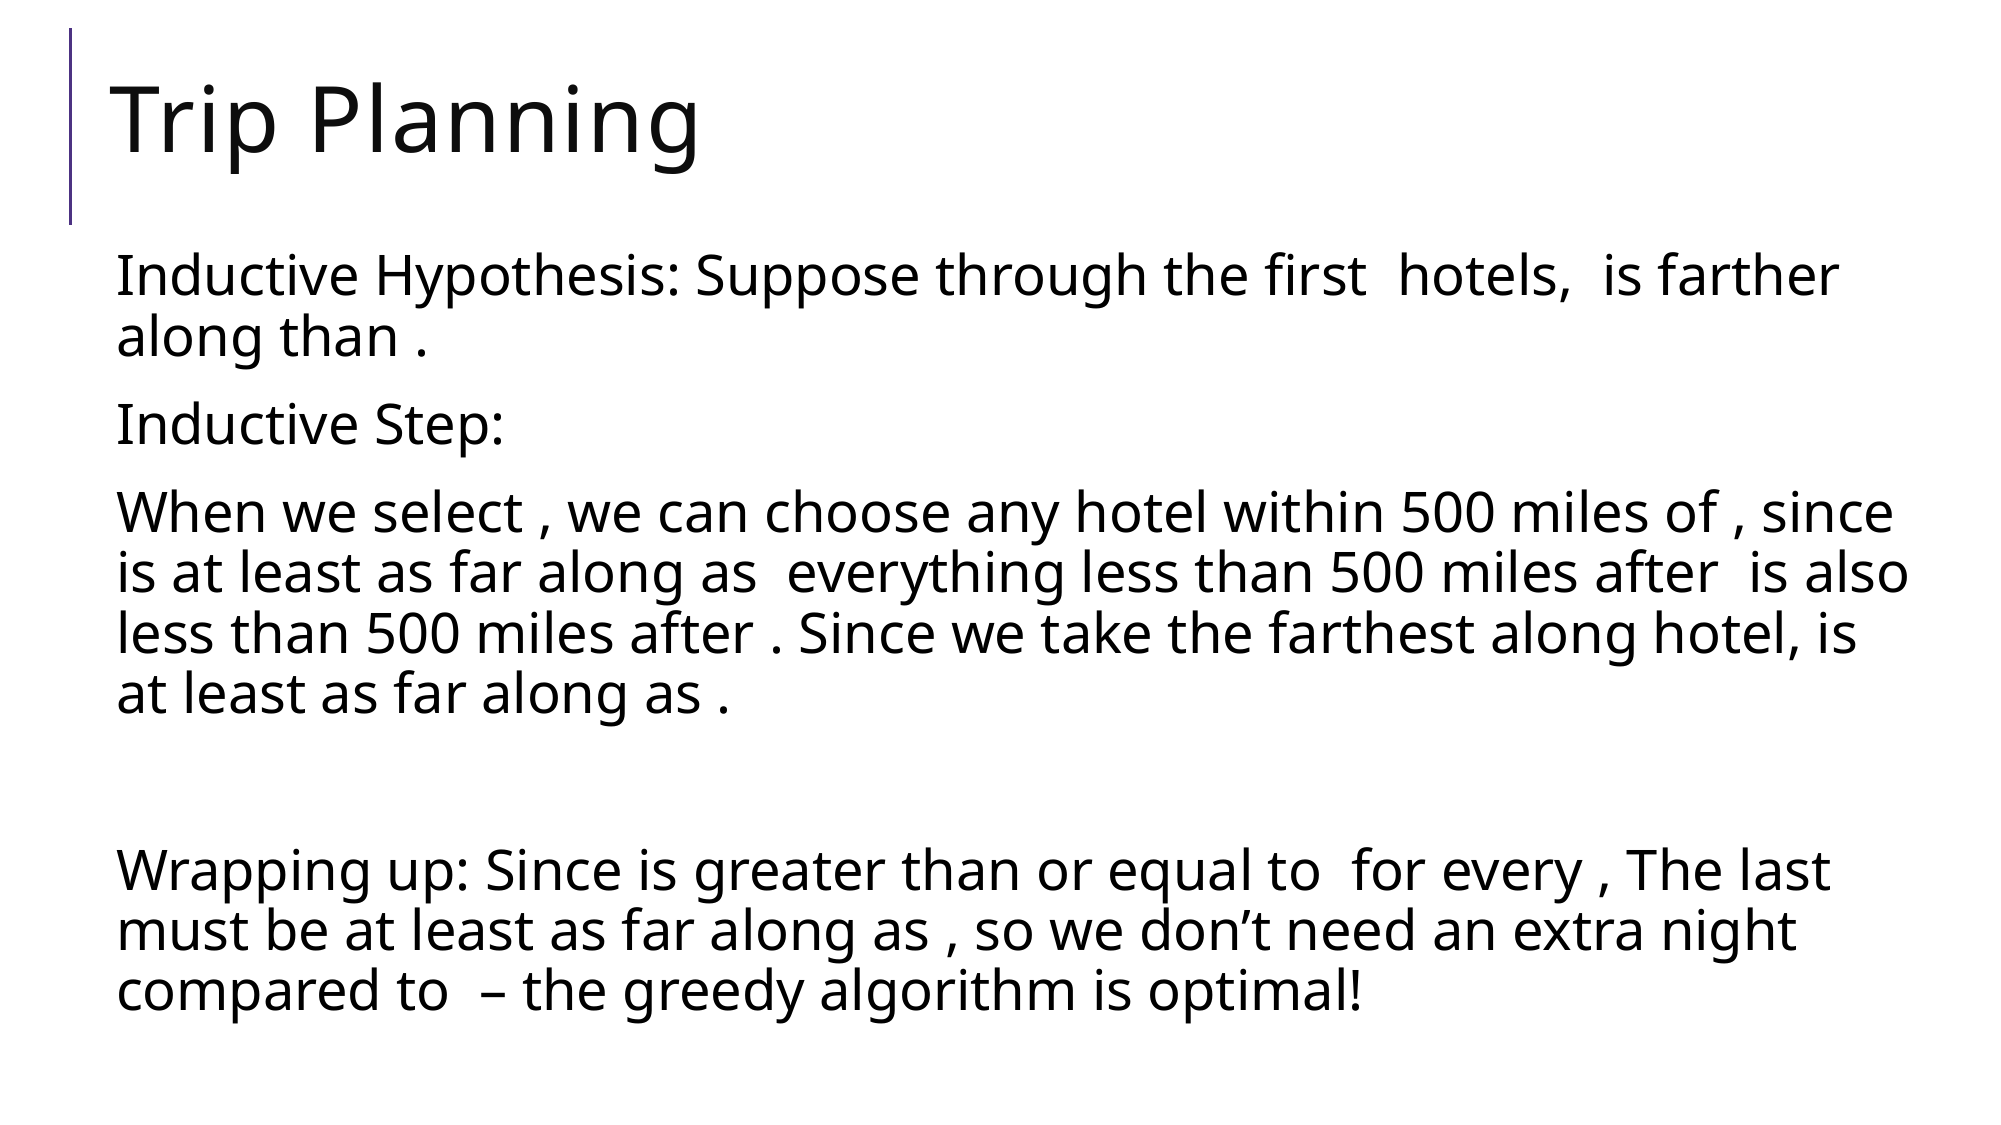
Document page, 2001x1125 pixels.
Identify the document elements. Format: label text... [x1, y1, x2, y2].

title Trip Planning [94, 43, 1930, 210]
